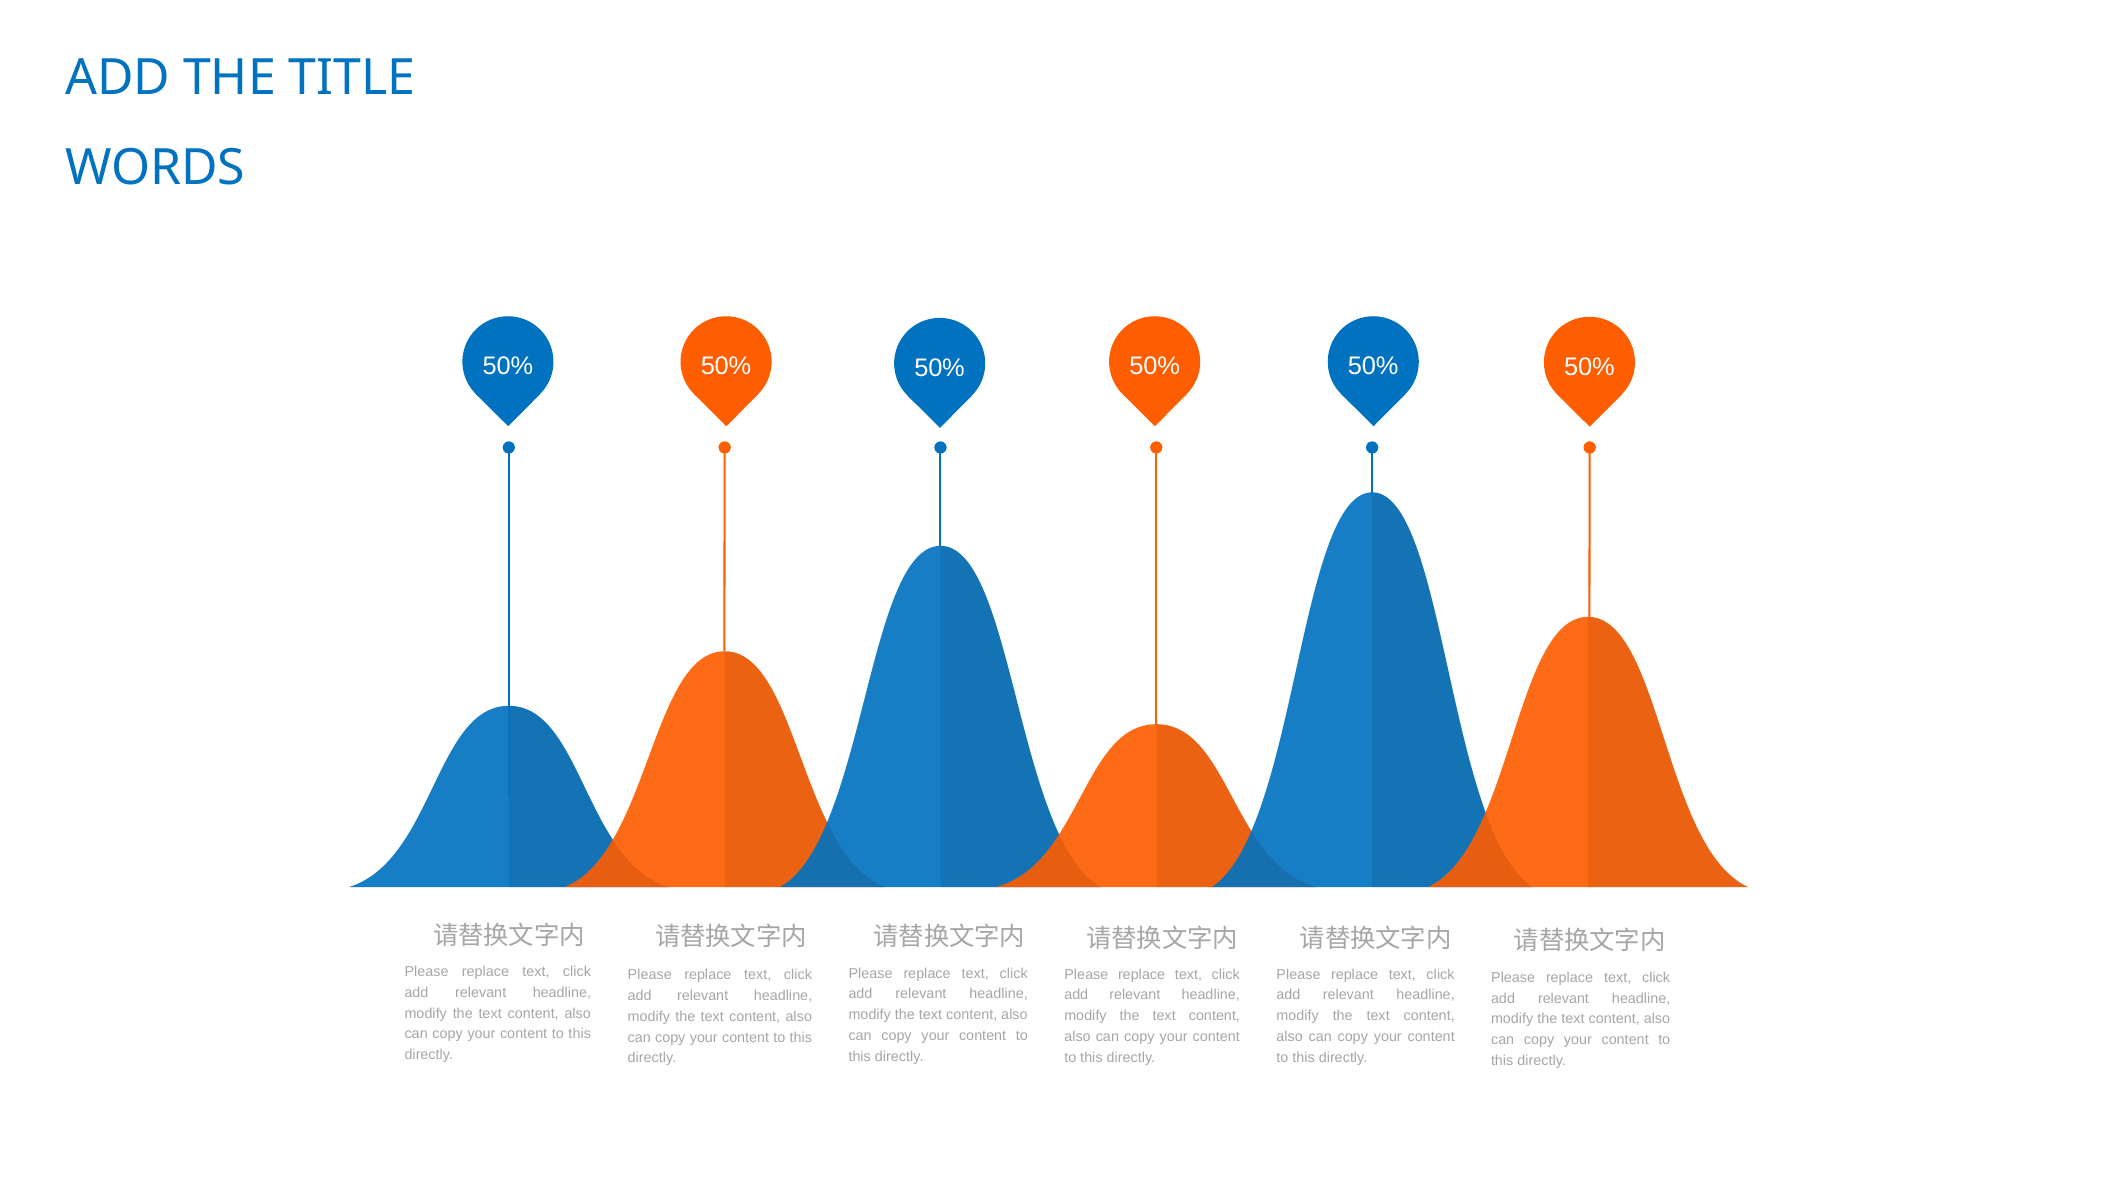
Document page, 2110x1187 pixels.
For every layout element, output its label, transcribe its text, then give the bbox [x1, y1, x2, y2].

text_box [1211, 492, 1533, 888]
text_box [848, 914, 1029, 1064]
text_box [627, 914, 813, 1066]
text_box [1491, 917, 1671, 1068]
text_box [564, 651, 780, 888]
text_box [680, 316, 772, 427]
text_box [1327, 316, 1419, 427]
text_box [348, 705, 564, 888]
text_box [462, 316, 554, 427]
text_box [894, 317, 986, 428]
text_box ADD THE TITLE WORDS [50, 7, 583, 202]
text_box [1109, 316, 1201, 427]
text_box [1427, 616, 1749, 888]
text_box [1543, 316, 1635, 427]
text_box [780, 545, 1101, 888]
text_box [1276, 916, 1456, 1065]
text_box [1064, 916, 1241, 1065]
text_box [404, 912, 592, 1062]
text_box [996, 724, 1211, 888]
